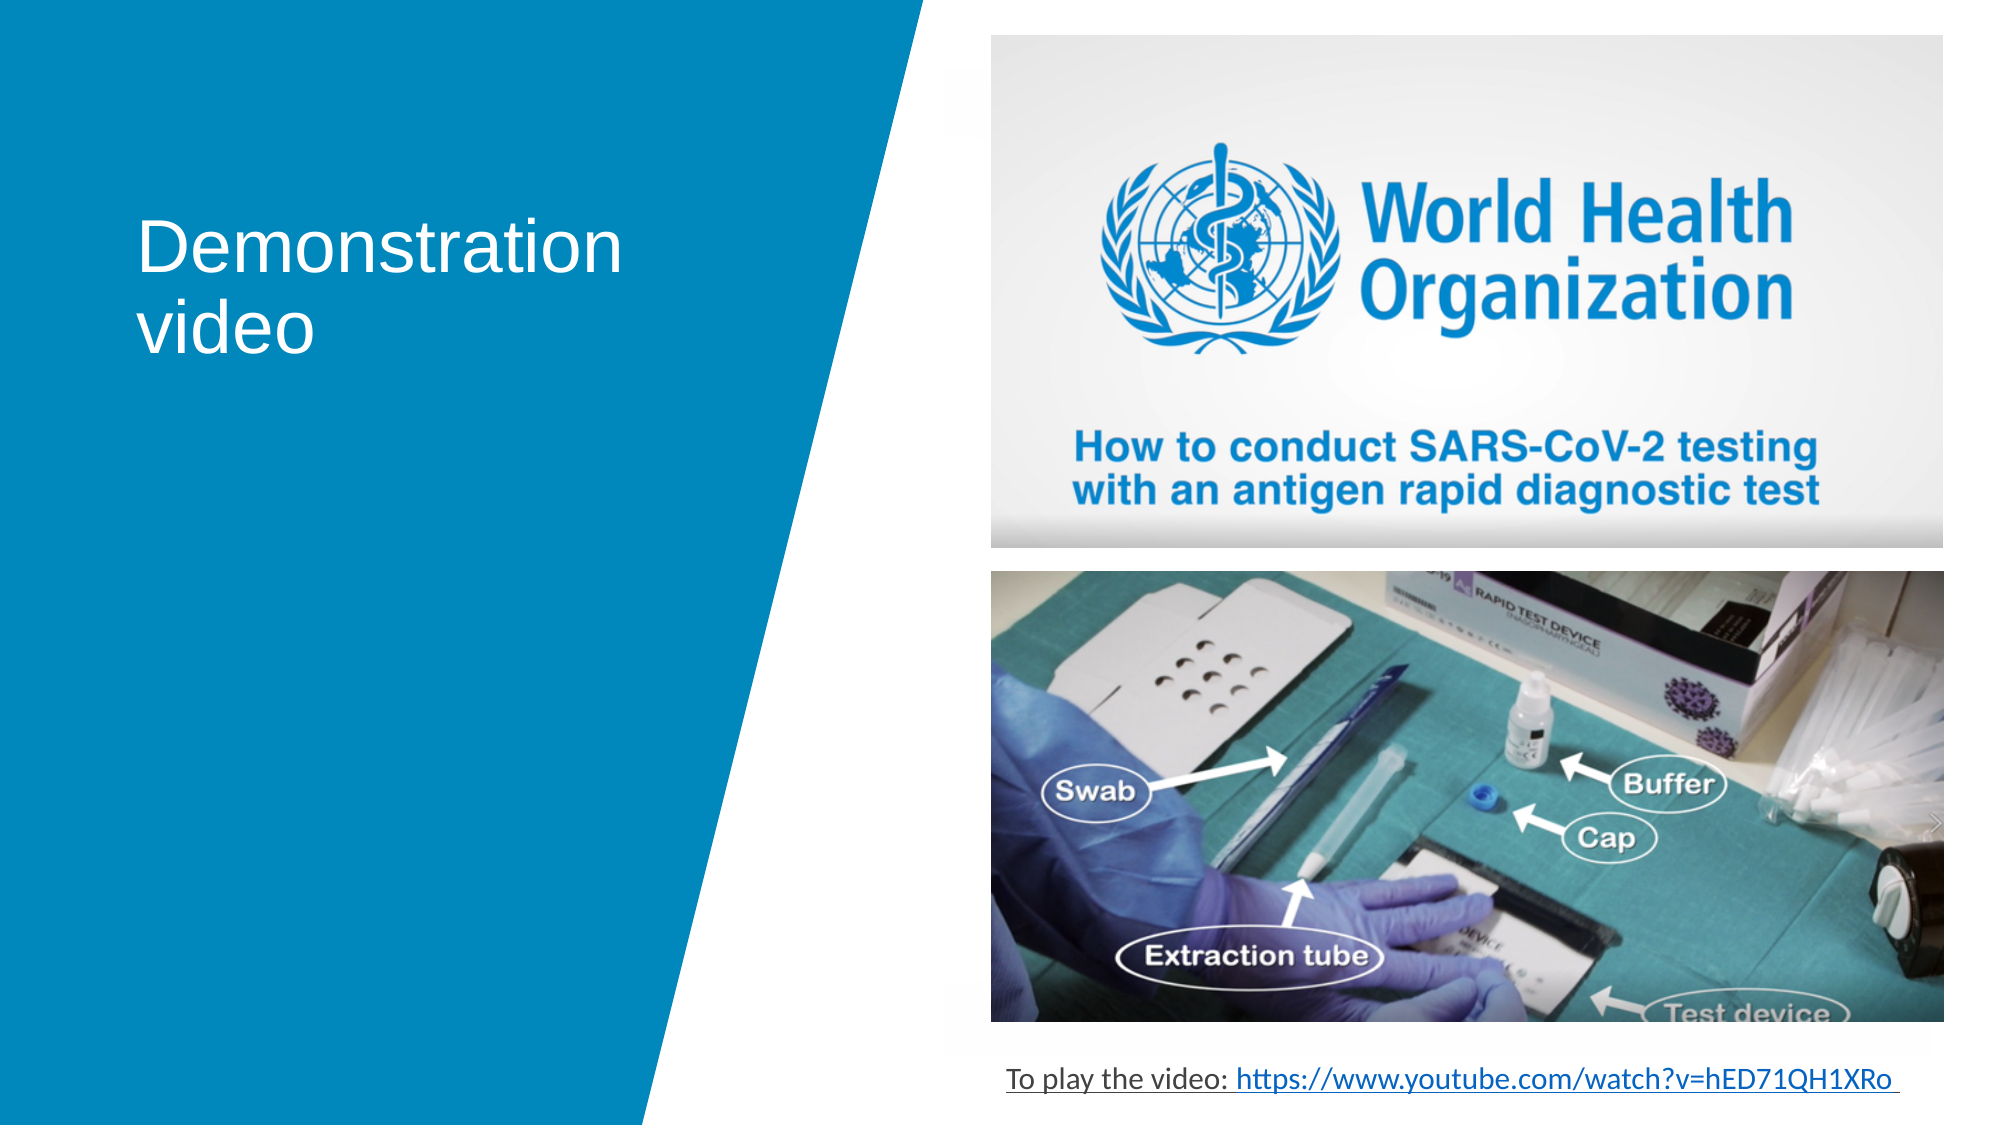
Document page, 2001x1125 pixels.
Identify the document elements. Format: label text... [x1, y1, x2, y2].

picture [944, 35, 1943, 548]
text_box To play the video: https://www.youtube.com/watch?v=hED71QH1XRo [990, 1047, 1991, 1103]
picture [944, 571, 1944, 1056]
text_box [932, 140, 1963, 982]
title Demonstration video [136, 0, 775, 371]
